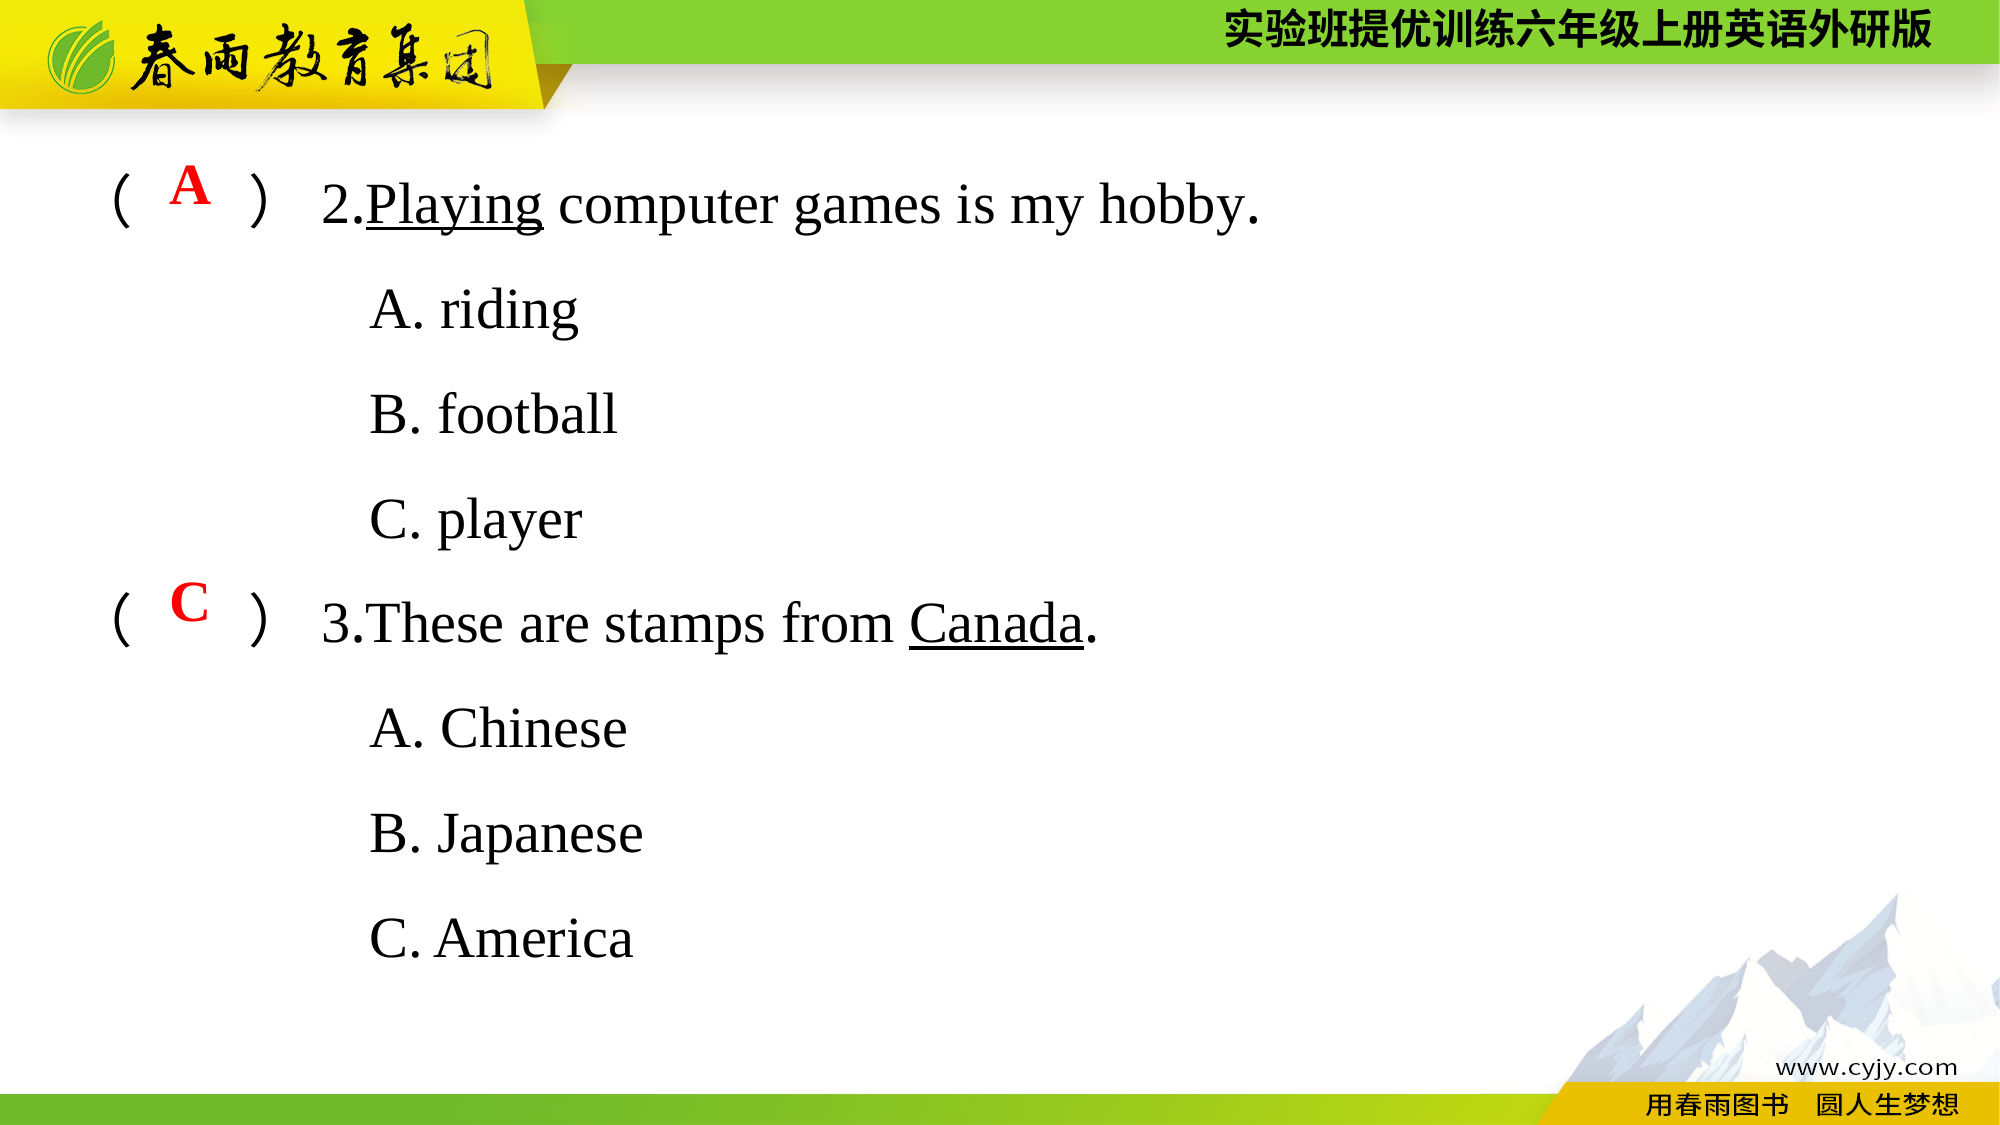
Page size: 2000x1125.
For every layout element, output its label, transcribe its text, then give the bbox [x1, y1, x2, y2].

list （ ）2.Playing computer games is my hobby. A. riding B. football C. player （ ）3.These are stamps from Canada. A. Chinese B. Japanese C. America [59, 122, 1944, 986]
picture [0, 0, 2000, 1125]
text_box A [154, 138, 227, 224]
text_box C [154, 555, 227, 641]
